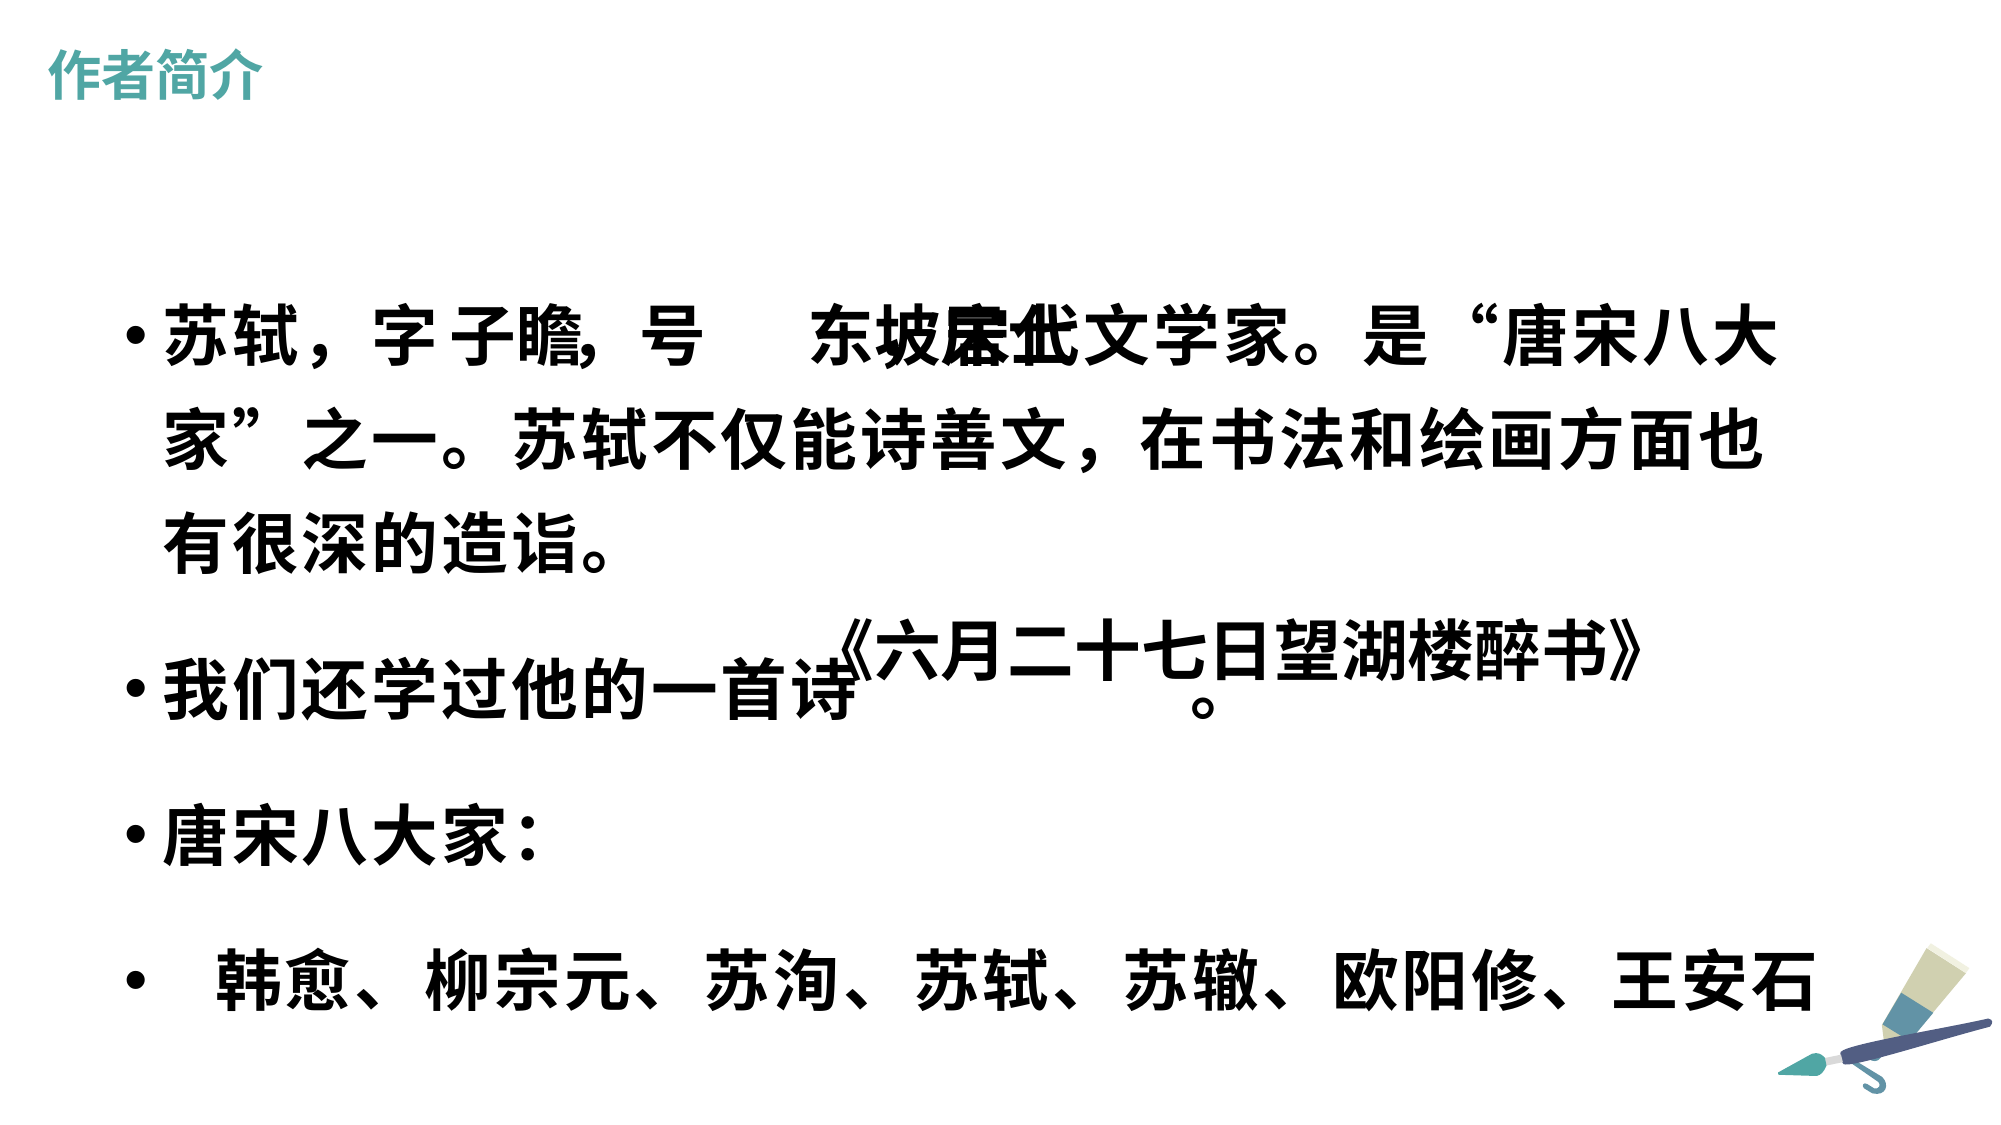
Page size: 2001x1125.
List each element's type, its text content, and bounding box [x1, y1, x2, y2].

text_box 子瞻 [435, 262, 719, 382]
text_box 《六月二十七日望湖楼醉书》 [792, 576, 1709, 696]
list 苏轼，字 ，号 ，宋代文学家。是“唐宋八大家”之一。苏轼不仅能诗善文，在书法和绘画方面也有很深的造诣。 我们还学过他的一首诗 。 唐宋八大家： 韩愈、柳宗元、苏洵、苏轼、苏辙、欧阳修、王安石 [110, 262, 1848, 1012]
text_box 东坡居士 [792, 262, 1242, 382]
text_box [1811, 945, 1974, 1125]
text_box 作者简介 [32, 33, 347, 114]
